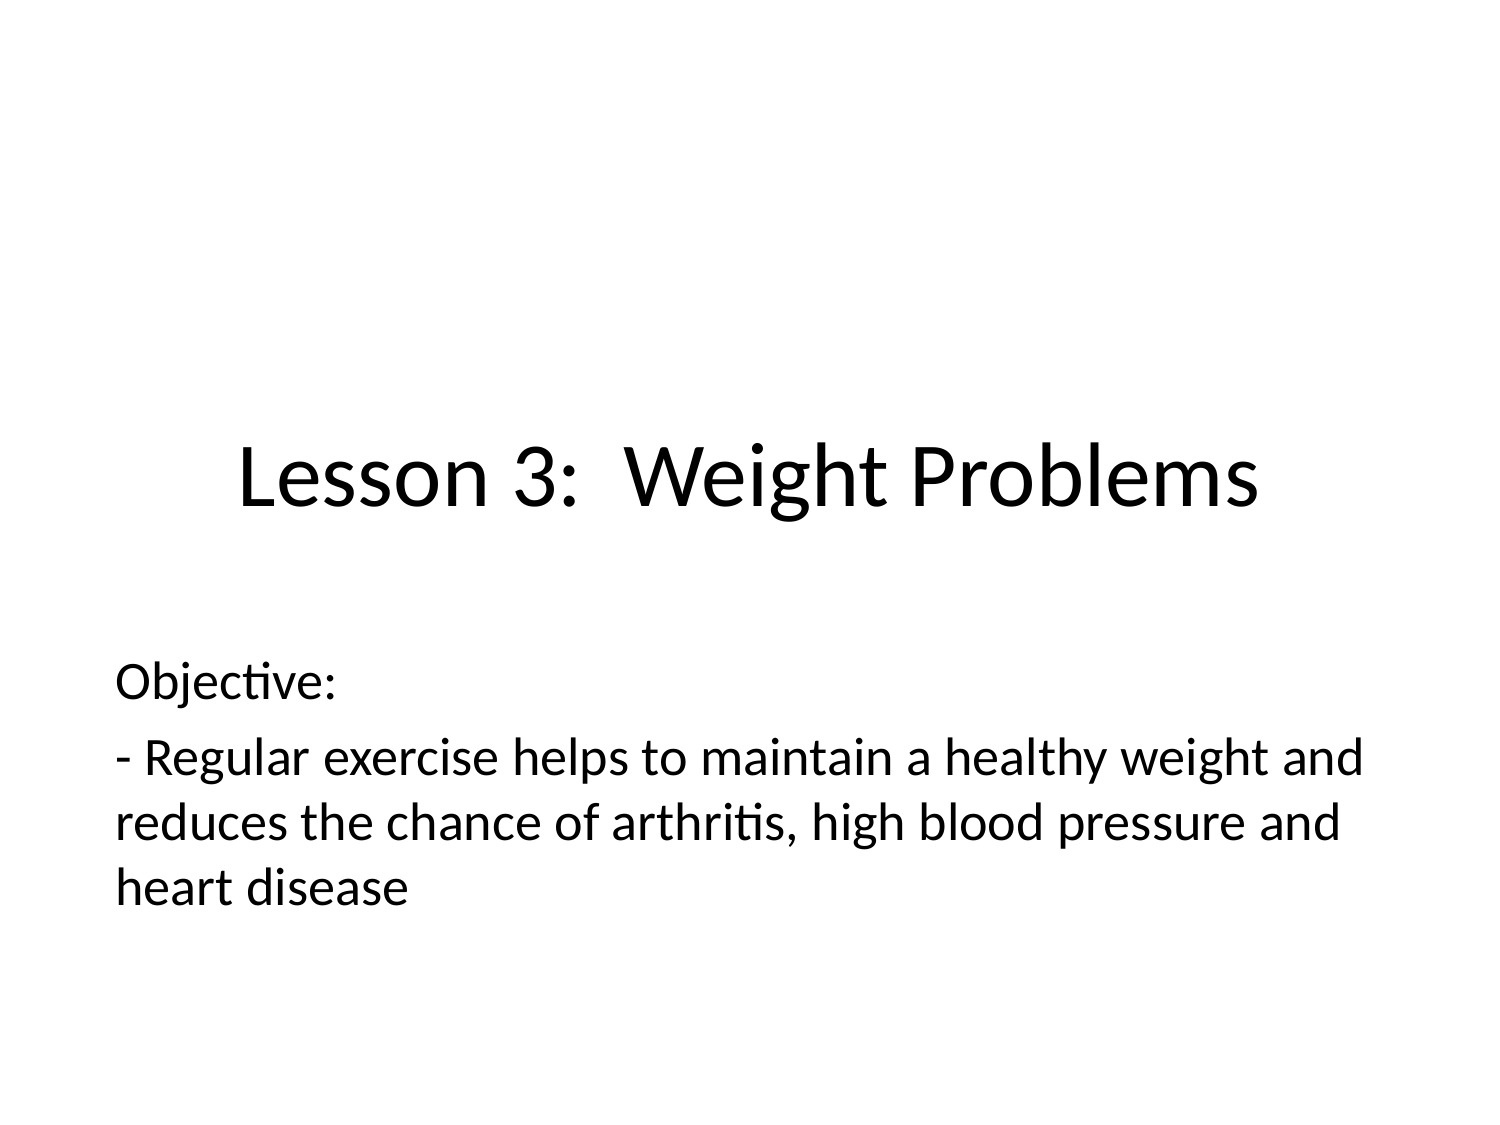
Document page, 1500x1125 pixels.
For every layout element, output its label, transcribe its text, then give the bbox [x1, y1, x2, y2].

title Lesson 3: Weight Problems [112, 349, 1388, 591]
subtitle Objective: - Regular exercise helps to maintain a healthy weight and reduces the chance of arthritis, high blood pressure and heart disease [100, 637, 1459, 925]
